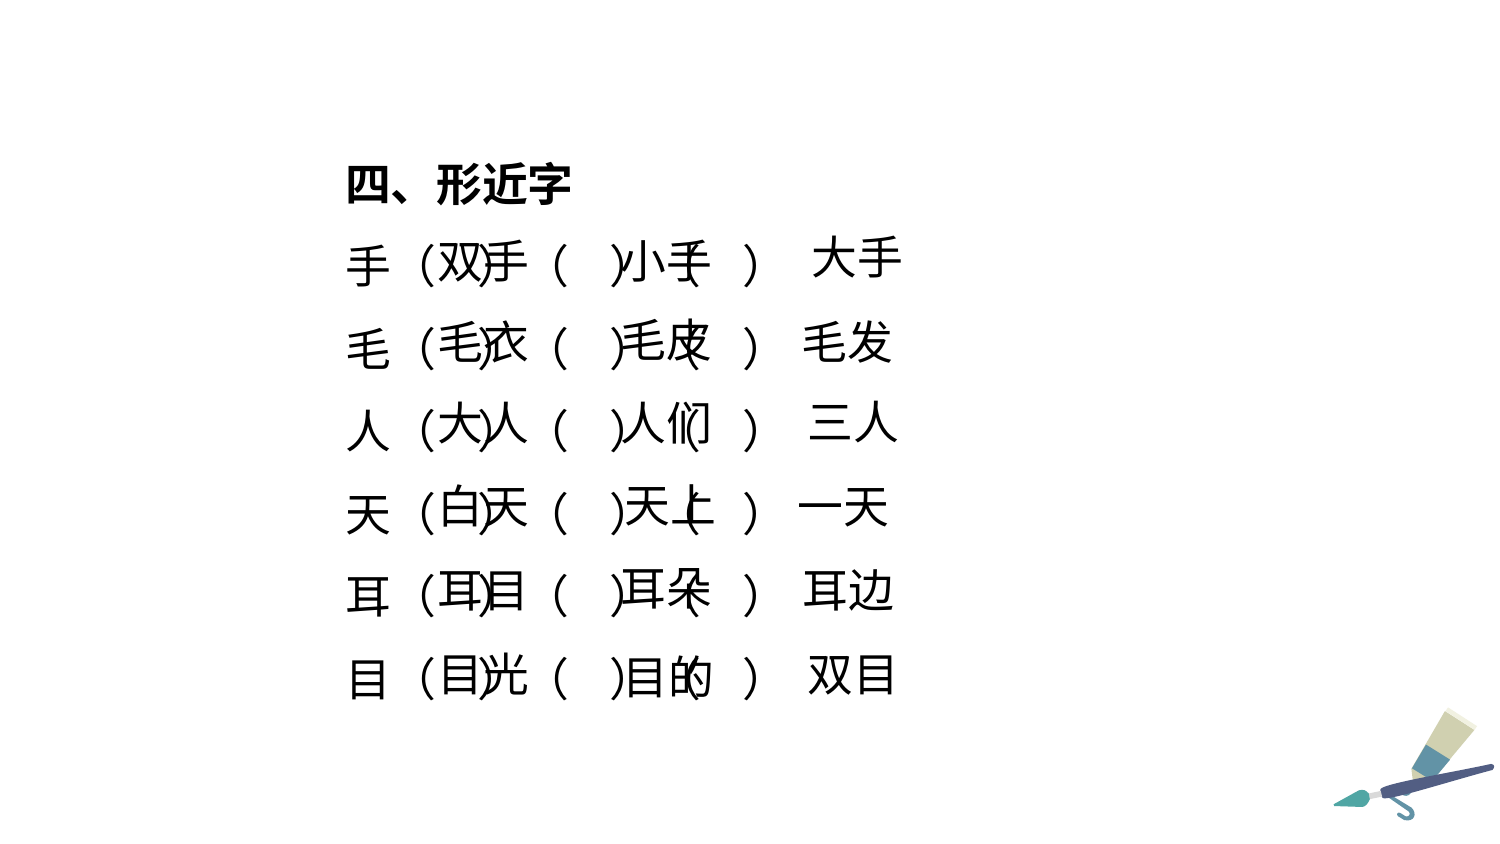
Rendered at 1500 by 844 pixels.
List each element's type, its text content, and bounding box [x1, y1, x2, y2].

text_box 天上 [609, 468, 732, 539]
text_box 目光 [422, 638, 544, 708]
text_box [1358, 708, 1481, 844]
text_box 毛发 [786, 306, 908, 376]
text_box 双目 [792, 637, 914, 708]
text_box 毛皮 [605, 304, 727, 374]
text_box 小手 [605, 225, 727, 295]
text_box 四、形近字 手（ ）（ ）（ ） 毛（ ）（ ）（ ） 人（ ）（ ）（ ） 天（ ）（ ）（ ） 耳（ ）（ ）（ ） 目（ ）（ ）（ ） [330, 120, 1354, 713]
text_box 双手 [423, 225, 545, 295]
text_box 大手 [797, 221, 919, 292]
text_box 大人 [422, 387, 544, 457]
text_box 耳边 [787, 554, 910, 625]
text_box 一天 [782, 470, 905, 541]
text_box 人们 [605, 387, 727, 457]
text_box 三人 [792, 386, 915, 456]
text_box 白天 [422, 470, 544, 541]
text_box 目的 [607, 640, 730, 711]
text_box 耳朵 [605, 552, 727, 622]
text_box 耳目 [422, 554, 544, 625]
text_box 毛衣 [423, 306, 545, 376]
